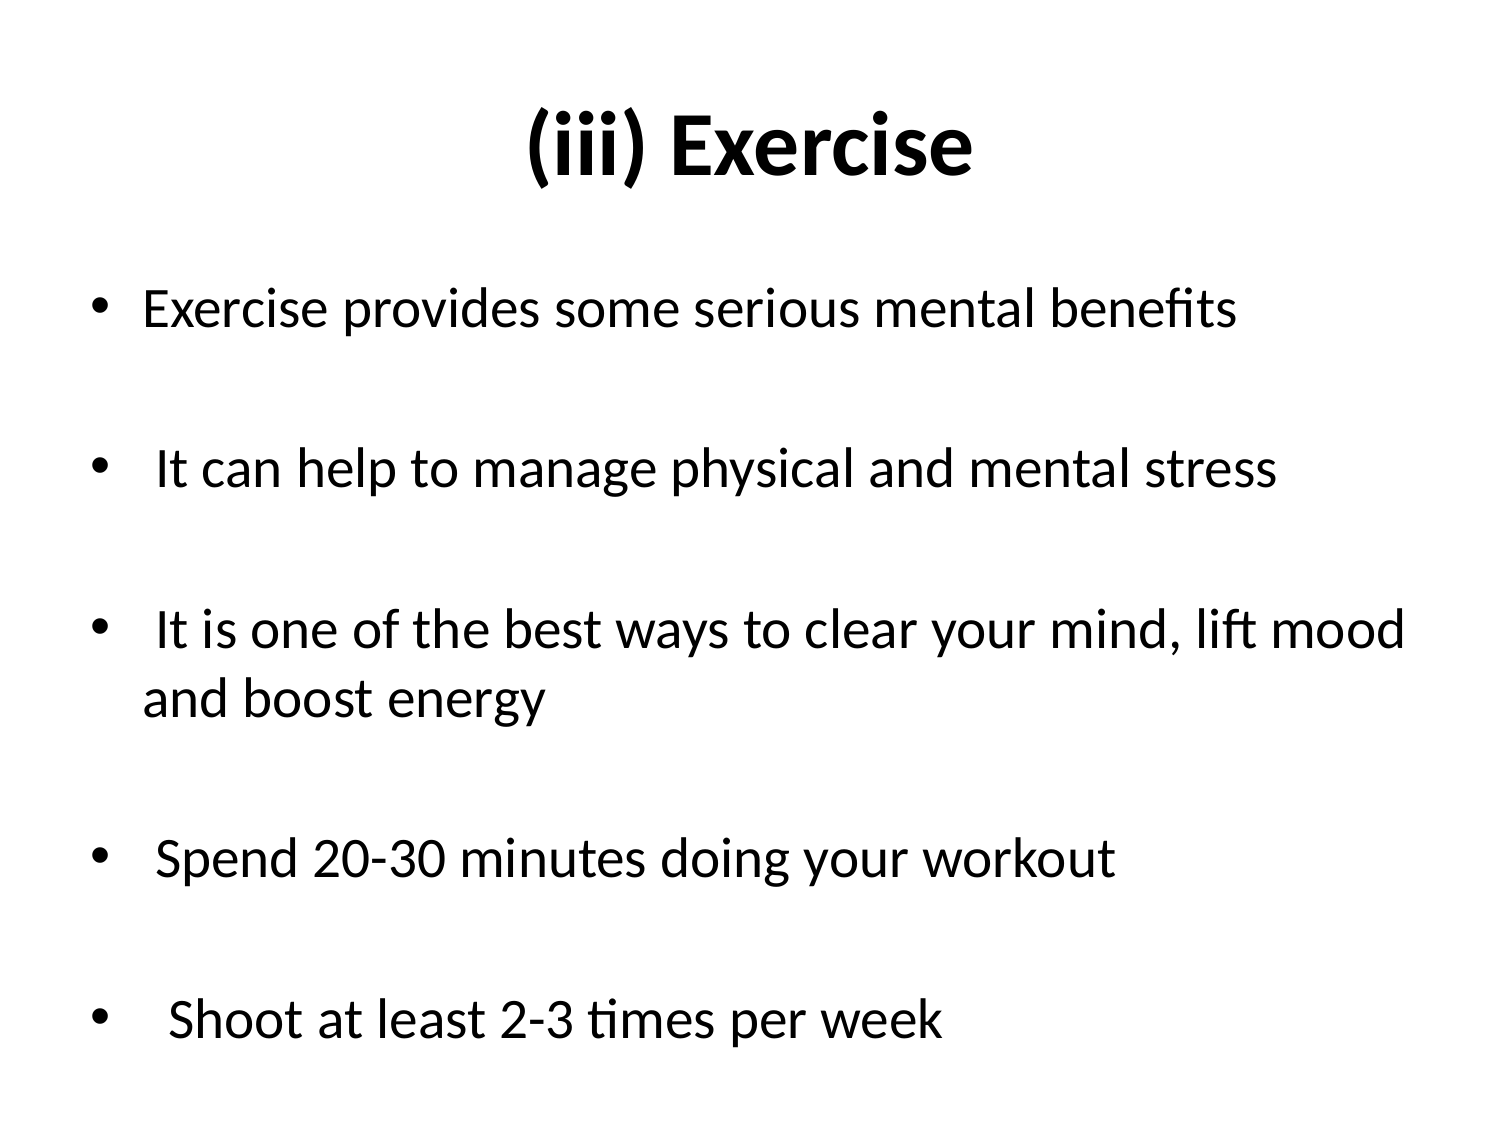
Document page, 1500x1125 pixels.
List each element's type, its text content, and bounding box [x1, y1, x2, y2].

list Exercise provides some serious mental benefits It can help to manage physical and mental stress It is one of the best ways to clear your mind, lift mood and boost energy Spend 20-30 minutes doing your workout Shoot at least 2-3 times per week [75, 262, 1425, 1075]
title (iii) Exercise [75, 45, 1425, 233]
